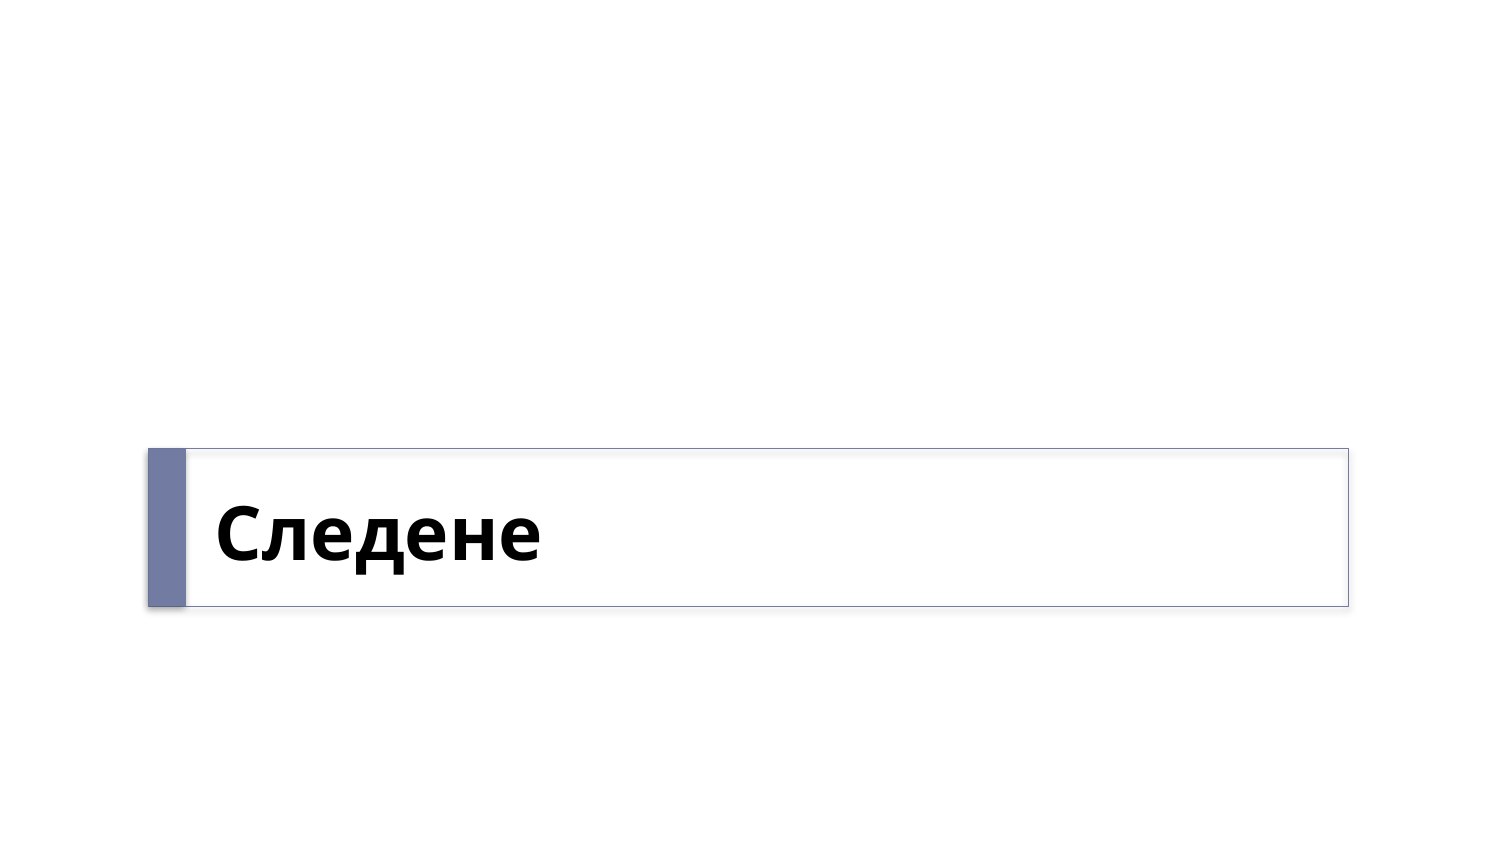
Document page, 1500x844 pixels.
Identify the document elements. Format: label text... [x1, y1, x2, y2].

title Следене [200, 478, 1320, 600]
